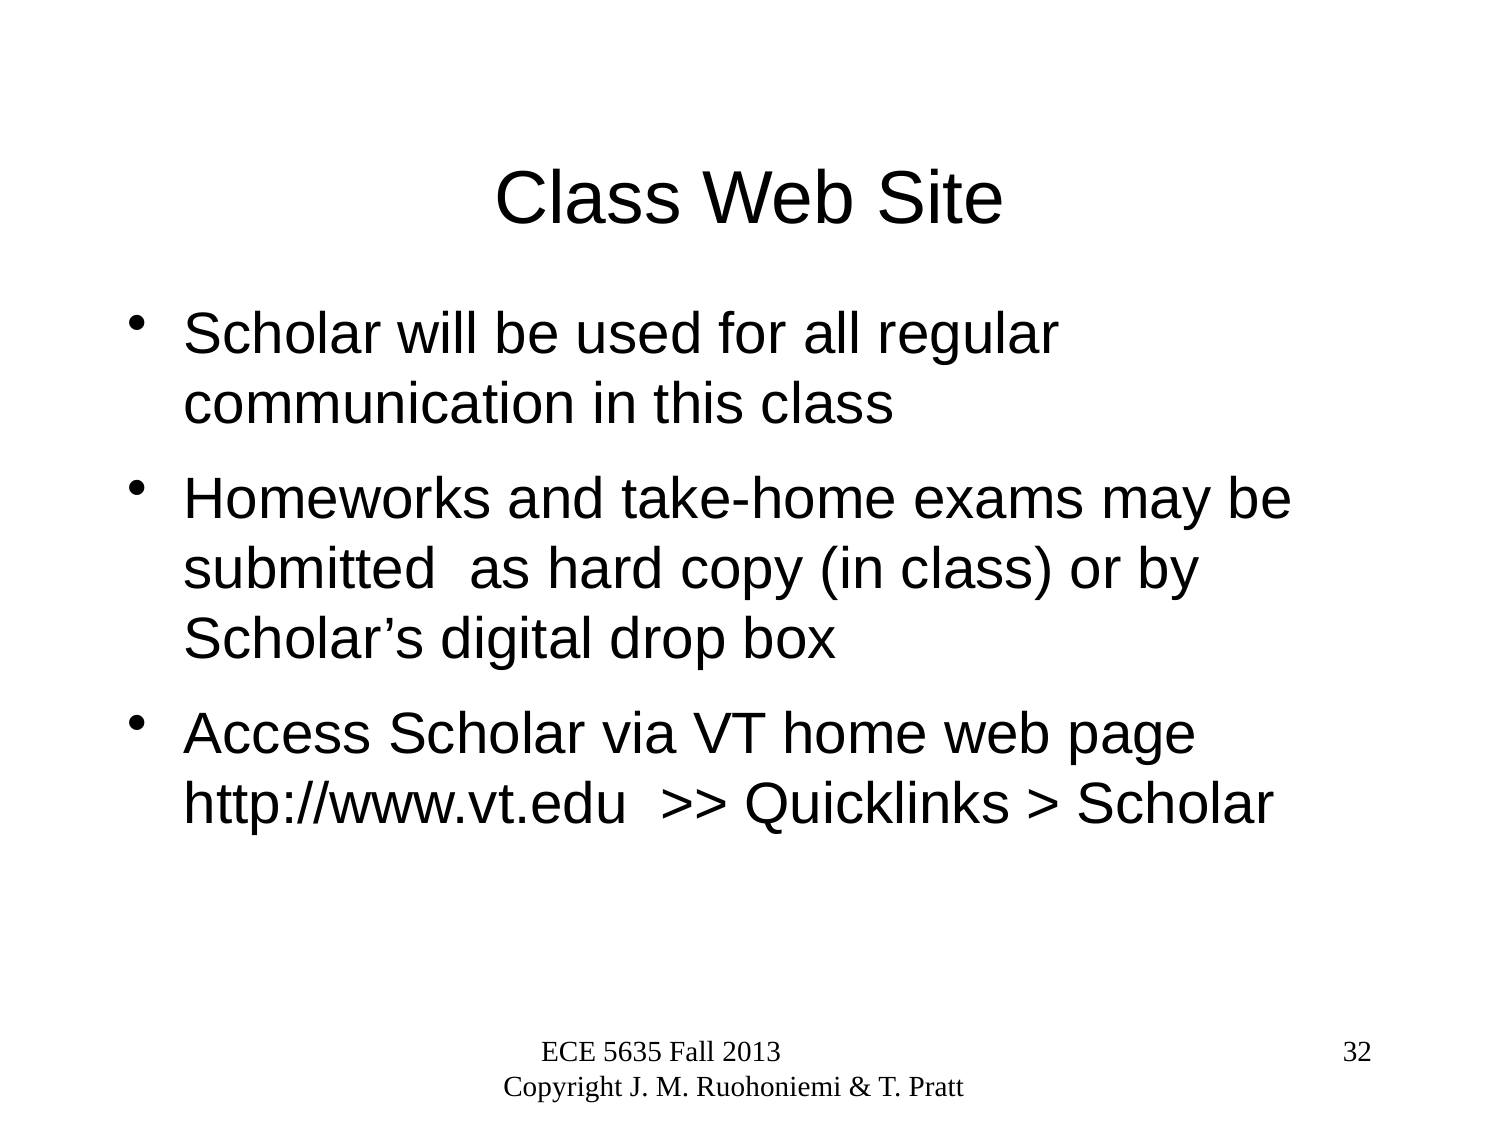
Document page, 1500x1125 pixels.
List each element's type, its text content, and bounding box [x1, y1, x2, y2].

slide_number 32 [1074, 1024, 1388, 1101]
list Scholar will be used for all regular communication in this class Homeworks and take-home exams may be submitted as hard copy (in class) or by Scholar’s digital drop box Access Scholar via VT home web page http://www.vt.edu >> Quicklinks > Scholar [112, 287, 1388, 1001]
footer ECE 5635 Fall 2013 Copyright J. M. Ruohoniemi & T. Pratt [487, 1024, 988, 1101]
title Class Web Site [112, 99, 1388, 287]
